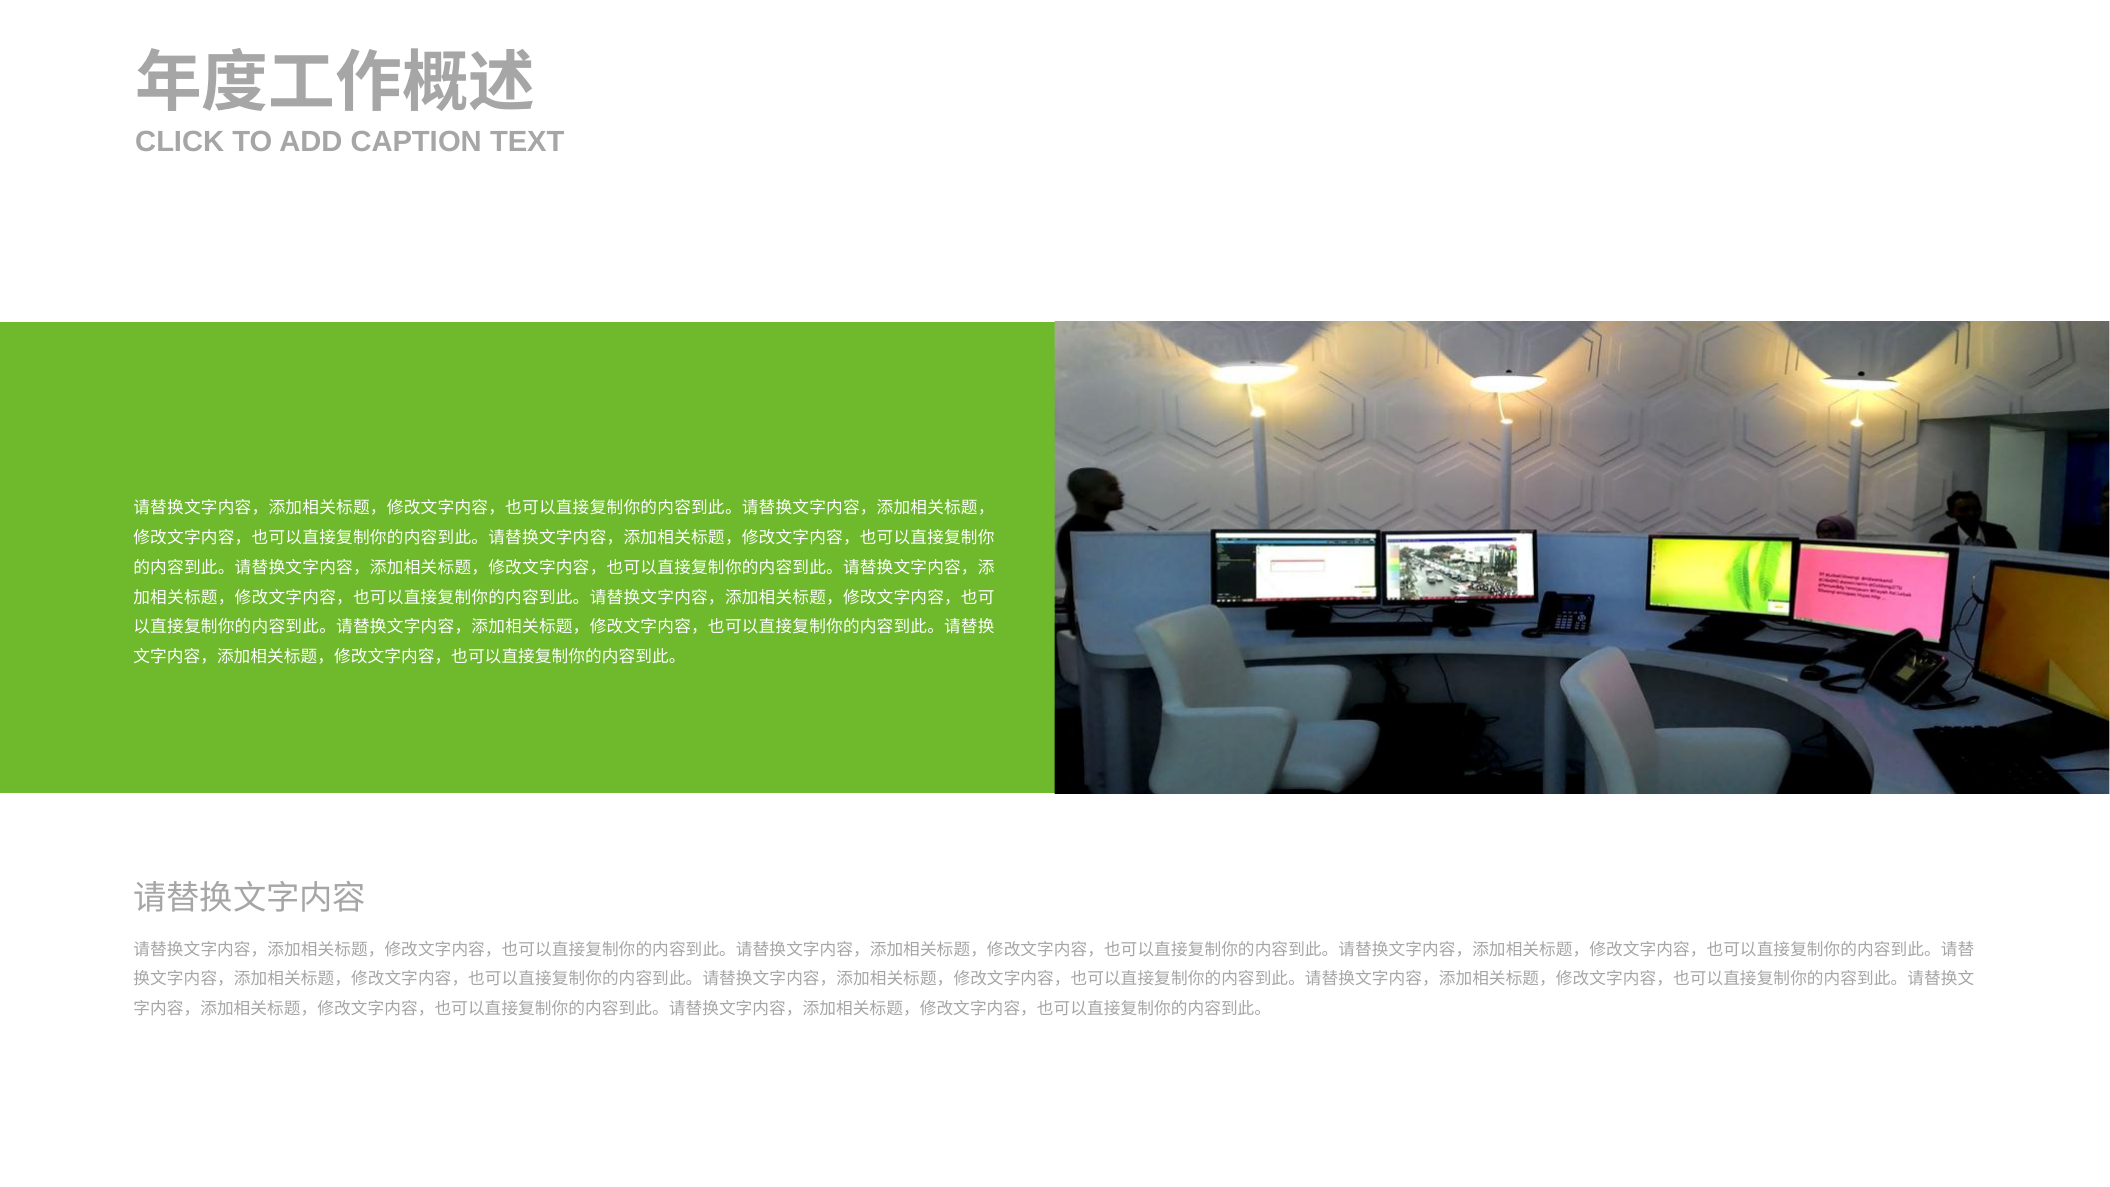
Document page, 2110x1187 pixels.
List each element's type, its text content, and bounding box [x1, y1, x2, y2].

text_box CLICK TO ADD CAPTION TEXT [135, 122, 596, 158]
text_box 年度工作概述 [135, 38, 596, 119]
text_box 请替换文字内容，添加相关标题，修改文字内容，也可以直接复制你的内容到此。请替换文字内容，添加相关标题，修改文字内容，也可以直接复制你的内容到此。请替换文字内容，添加相关标题，修改文字内容，也可以直接复制你的内容到此。请替换文字内容，添加相关标题，修改文字内容，也可以直接复制你的内容到此。请替换文字内容，添加相关标题，修改文字内容，也可以直接复制你的内容到此。请替换文字内容，添加相关标题，修改文字内容，也可以直接复制你的内容到此。请替换文字内容，添加相关标题，修改文字内容，也可以直接复制你的内容到此。请替换文字内容，添加相关标题，修改文字内容，也可以直接复制你的内容到此。 [133, 486, 996, 667]
text_box [1054, 321, 2110, 794]
text_box [0, 321, 1054, 794]
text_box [133, 876, 1977, 1020]
